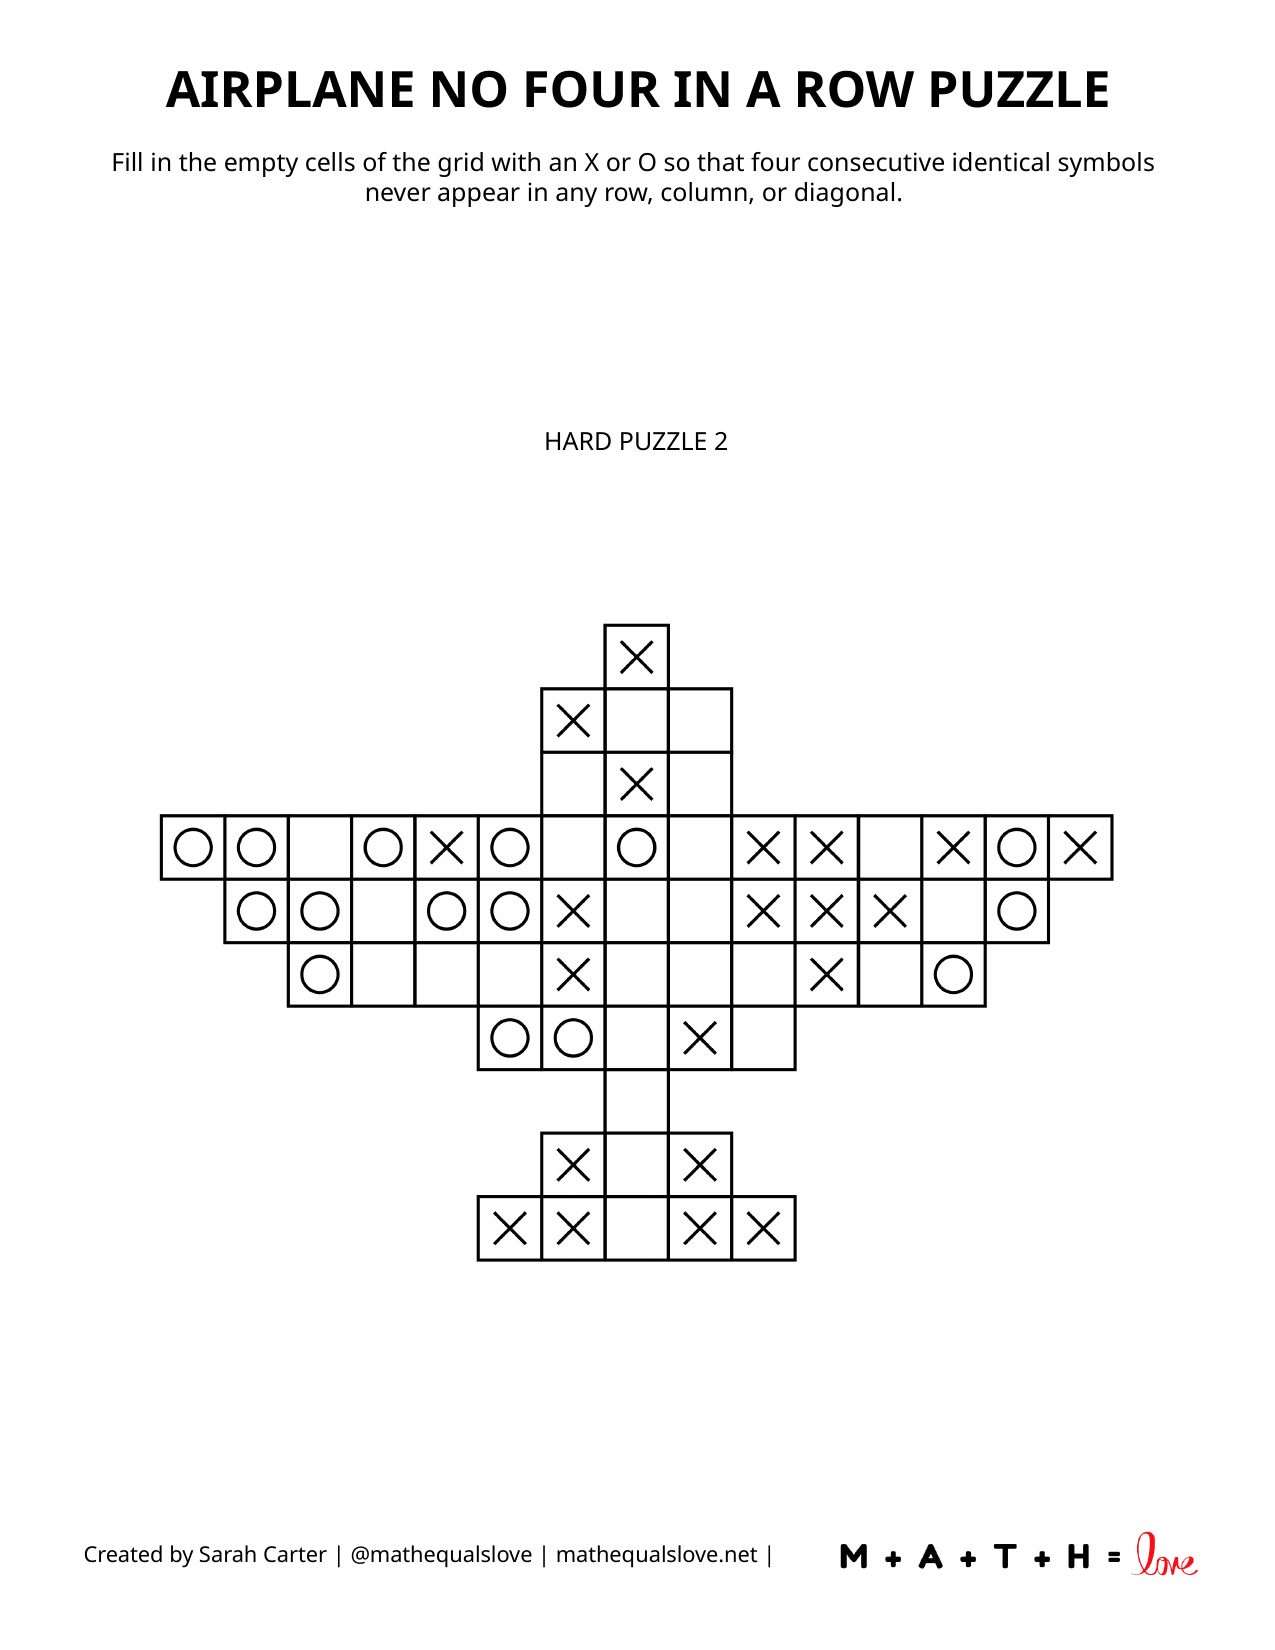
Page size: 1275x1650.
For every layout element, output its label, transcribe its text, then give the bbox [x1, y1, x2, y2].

picture [826, 1528, 1207, 1580]
text_box Fill in the empty cells of the grid with an X or O so that four consecutive identical symbols never appear in any row, column, or diagonal. [0, 139, 1275, 215]
text_box HARD PUZZLE 2 [158, 424, 1115, 476]
picture [157, 622, 1116, 1263]
text_box AIRPLANE NO FOUR IN A ROW PUZZLE [66, 49, 1211, 125]
text_box Created by Sarah Carter | @mathequalslove | mathequalslove.net | [68, 1533, 826, 1575]
